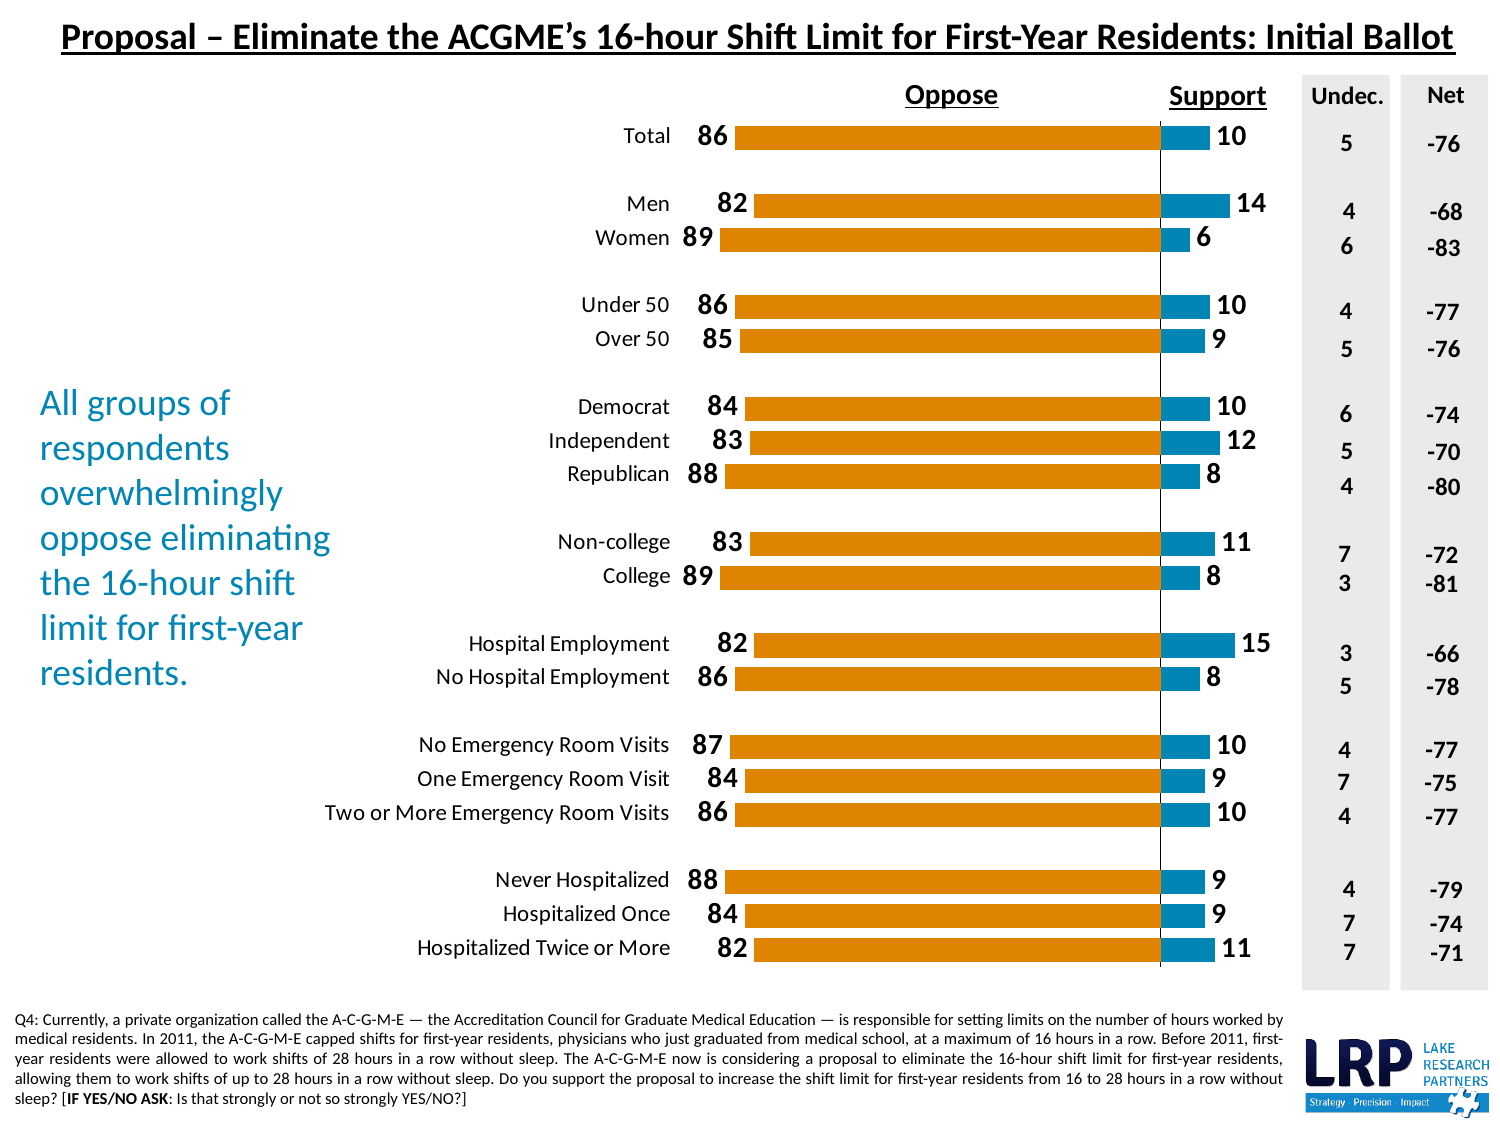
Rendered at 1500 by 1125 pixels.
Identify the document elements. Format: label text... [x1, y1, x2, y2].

text_box -77 [1399, 295, 1487, 326]
text_box [1302, 74, 1390, 126]
text_box 6 [1303, 230, 1391, 261]
text_box -74 [1402, 907, 1491, 938]
text_box -66 [1399, 637, 1487, 668]
text_box 7 [1305, 906, 1393, 937]
text_box 5 [1302, 669, 1390, 700]
text_box 3 [1302, 636, 1390, 667]
text_box 7 [1299, 765, 1388, 796]
text_box -78 [1399, 670, 1487, 701]
title All groups of respondents overwhelmingly oppose eliminating the 16-hour shift limit for first-year residents. [24, 65, 350, 1000]
text_box 4 [1301, 799, 1389, 830]
text_box 6 [1302, 397, 1390, 428]
text_box -80 [1400, 470, 1488, 501]
text_box -68 [1402, 195, 1491, 226]
text_box Undec. [1304, 79, 1392, 110]
text_box [1302, 325, 1390, 397]
text_box Net [1402, 78, 1490, 109]
text_box -77 [1398, 800, 1486, 831]
text_box 5 [1303, 434, 1391, 465]
text_box -76 [1400, 332, 1488, 363]
text_box 4 [1303, 469, 1391, 500]
text_box [1302, 700, 1390, 991]
text_box 4 [1305, 195, 1393, 225]
text_box 7 [1306, 935, 1394, 966]
text_box 4 [1305, 872, 1393, 903]
text_box -83 [1400, 230, 1488, 261]
text_box -71 [1403, 938, 1491, 967]
text_box 7 [1301, 537, 1389, 566]
text_box 5 [1302, 126, 1391, 157]
chart [237, 34, 1289, 988]
text_box -76 [1400, 127, 1488, 158]
text_box -72 [1398, 538, 1486, 567]
text_box 3 [1301, 566, 1389, 597]
text_box 5 [1303, 332, 1391, 363]
text_box 4 [1302, 294, 1390, 325]
picture [1304, 1038, 1492, 1119]
text_box Q4: Currently, a private organization called the A-C-G-M-E — the Accreditation Council for Graduate Medical Education — is responsible for setting limits on the number of hours worked by medical residents. In 2011, the A-C-G-M-E capped shifts for first-year residents, physicians who just graduated from medical school, at a maximum of 16 hours in a row. Before 2011, first-year residents were allowed to work shifts of 28 hours in a row without sleep. The A-C-G-M-E now is considering a proposal to eliminate the 16-hour shift limit for first-year residents, allowing them to work shifts of up to 28 hours in a row without sleep. Do you support the proposal to increase the shift limit for first-year residents from 16 to 28 hours in a row without sleep? [IF YES/NO ASK: Is that strongly or not so strongly YES/NO?] [0, 1000, 1300, 1116]
text_box [1302, 428, 1390, 636]
text_box -77 [1398, 733, 1486, 764]
text_box 4 [1301, 733, 1389, 764]
text_box -74 [1399, 398, 1487, 429]
text_box -79 [1402, 873, 1491, 904]
text_box -81 [1398, 567, 1486, 598]
text_box [1302, 157, 1390, 294]
text_box Proposal – Eliminate the ACGME’s 16-hour Shift Limit for First-Year Residents: Initial Ballot [15, 4, 1500, 65]
text_box -75 [1397, 766, 1485, 797]
text_box -70 [1400, 435, 1488, 466]
text_box [1400, 74, 1489, 991]
